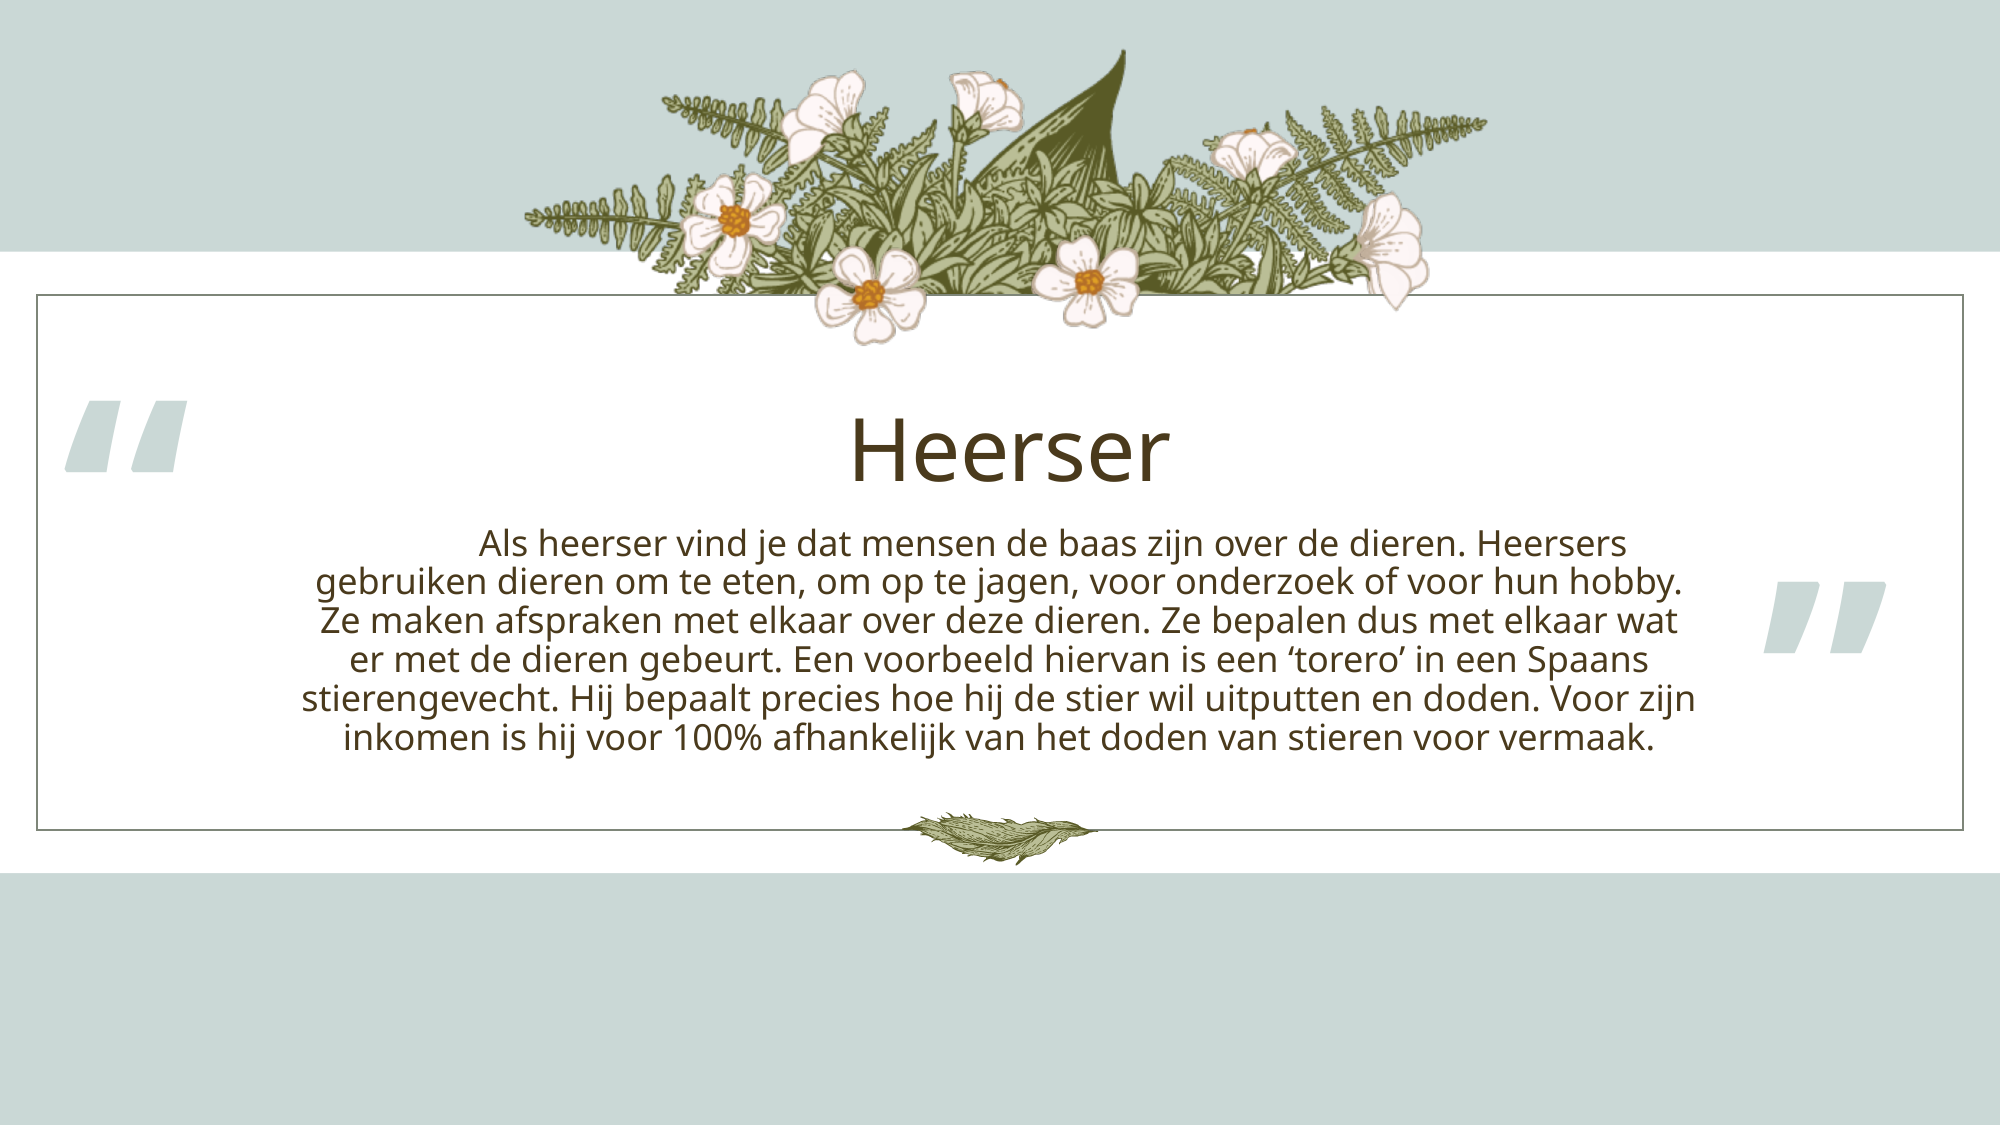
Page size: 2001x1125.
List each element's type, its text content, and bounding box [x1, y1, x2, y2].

title Heerser [142, 398, 1876, 727]
list “ [45, 350, 201, 669]
picture [512, 29, 1500, 356]
list Als heerser vind je dat mensen de baas zijn over de dieren. Heersers gebruiken dieren om te eten, om op te jagen, voor onderzoek of voor hun hobby. Ze maken afspraken met elkaar over deze dieren. Ze bepalen dus met elkaar wat er met de dieren gebeurt. Een voorbeeld hiervan is een ‘torero’ in een Spaans stierengevecht. Hij bepaalt precies hoe hij de stier wil uitputten en doden. Voor zijn inkomen is hij voor 100% afhankelijk van het doden van stieren voor vermaak. [286, 509, 1714, 774]
picture [900, 807, 1099, 866]
list ” [1745, 530, 1901, 849]
